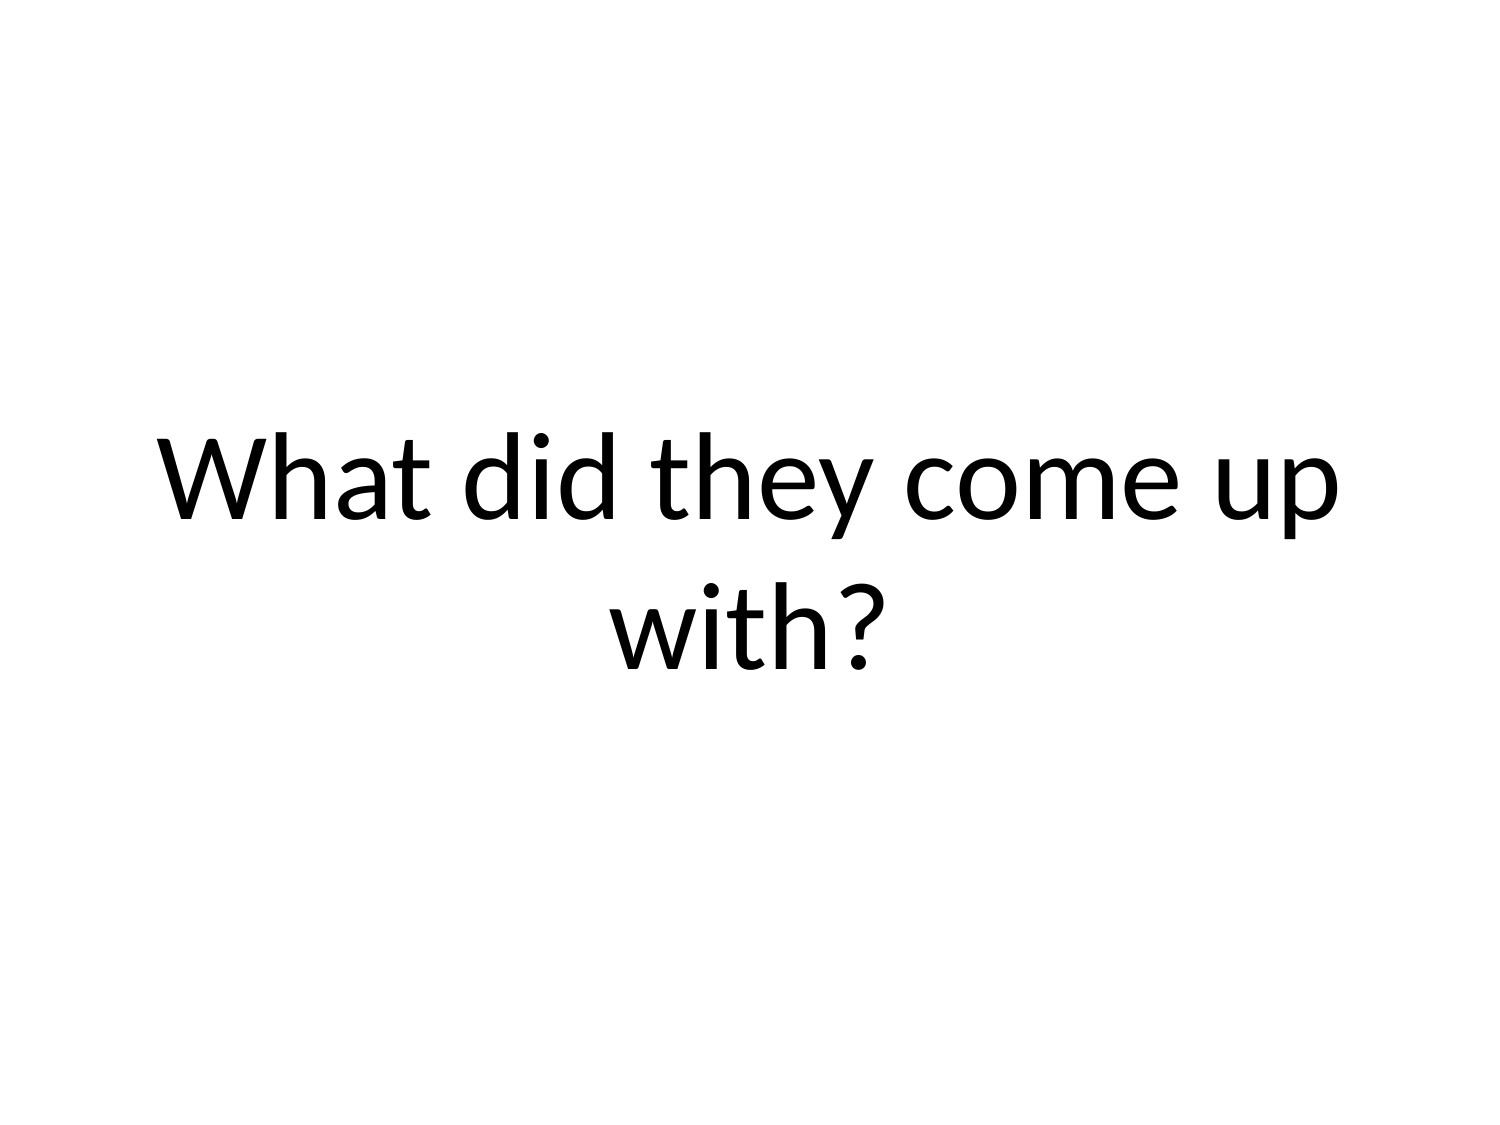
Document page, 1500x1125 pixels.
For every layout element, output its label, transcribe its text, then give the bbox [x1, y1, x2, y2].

title What did they come up with? [75, 140, 1425, 949]
